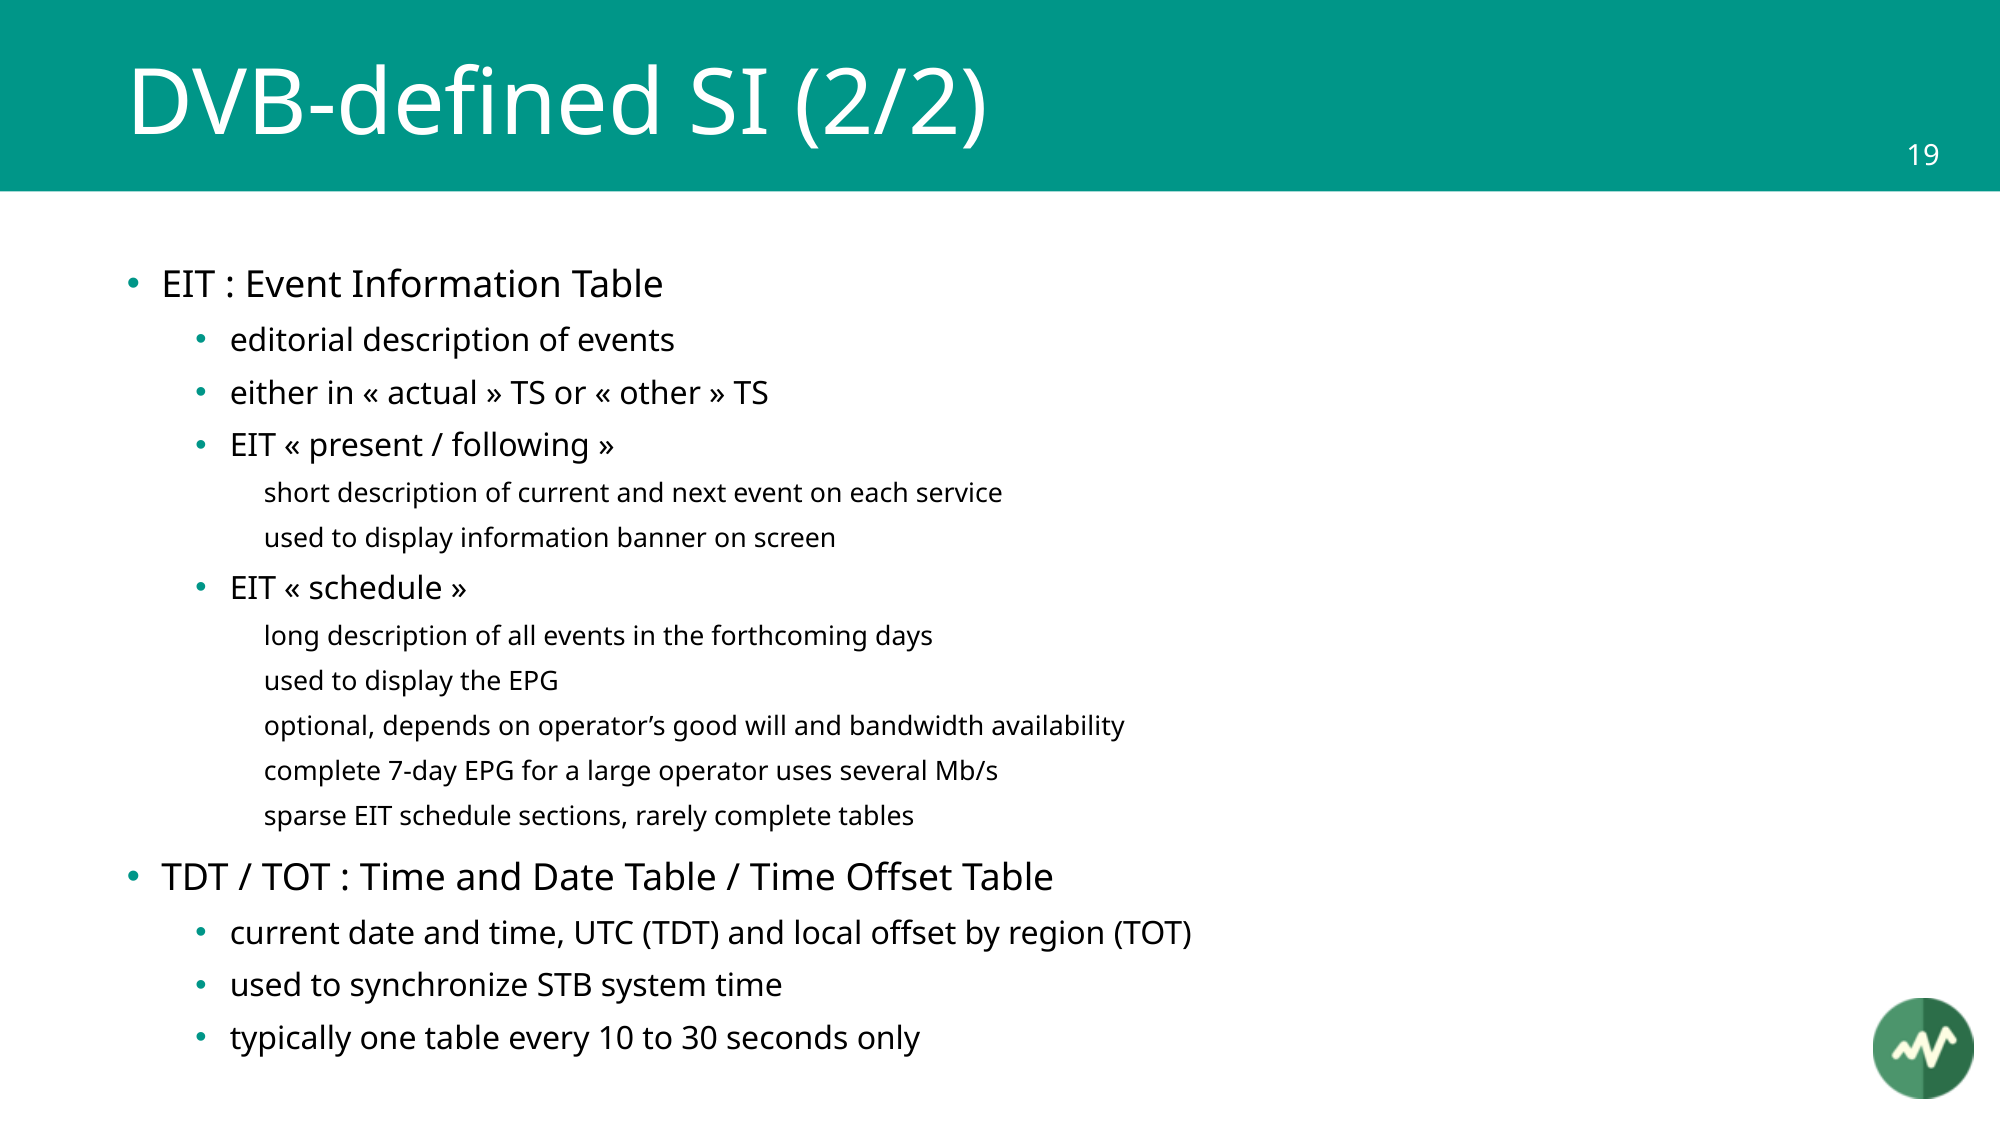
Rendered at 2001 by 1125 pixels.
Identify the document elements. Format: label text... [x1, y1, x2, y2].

title DVB-defined SI (2/2) [111, 39, 1812, 171]
picture [1873, 998, 1974, 1099]
list EIT : Event Information Table editorial description of events either in « actual » TS or « other » TS EIT « present / following » short description of current and next event on each service used to display information banner on screen EIT « schedule » long description of all events in the forthcoming days used to display the EPG optional, depends on operator’s good will and bandwidth availability complete 7-day EPG for a large operator uses several Mb/s sparse EIT schedule sections, rarely complete tables TDT / TOT : Time and Date Table / Time Offset Table current date and time, UTC (TDT) and local offset by region (TOT) used to synchronize STB system time typically one table every 10 to 30 seconds only [111, 244, 1812, 1071]
